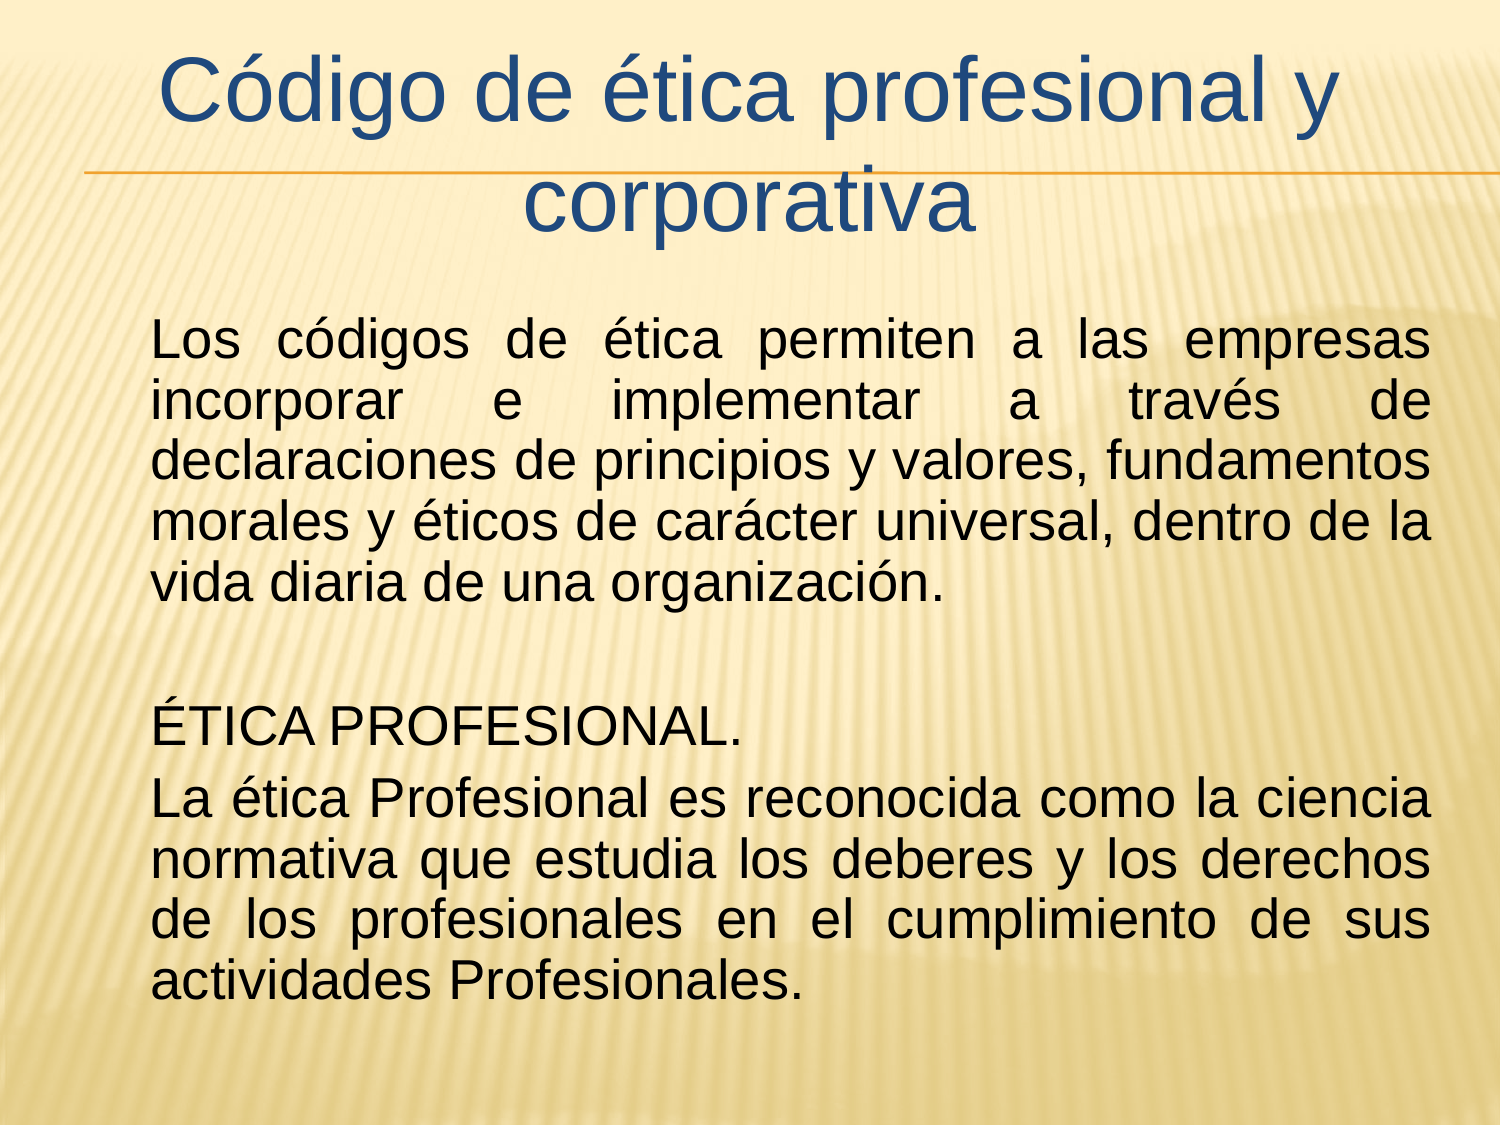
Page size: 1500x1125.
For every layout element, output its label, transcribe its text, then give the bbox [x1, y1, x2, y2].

title Código de ética profesional y corporativa [111, 18, 1388, 261]
picture [0, 0, 1500, 1125]
subtitle Los códigos de ética permiten a las empresas incorporar e implementar a través de declaraciones de principios y valores, fundamentos morales y éticos de carácter universal, dentro de la vida diaria de una organización. ÉTICA PROFESIONAL. La ética Profesional es reconocida como la ciencia normativa que estudia los deberes y los derechos de los profesionales en el cumplimiento de sus actividades Profesionales. [135, 302, 1447, 1024]
